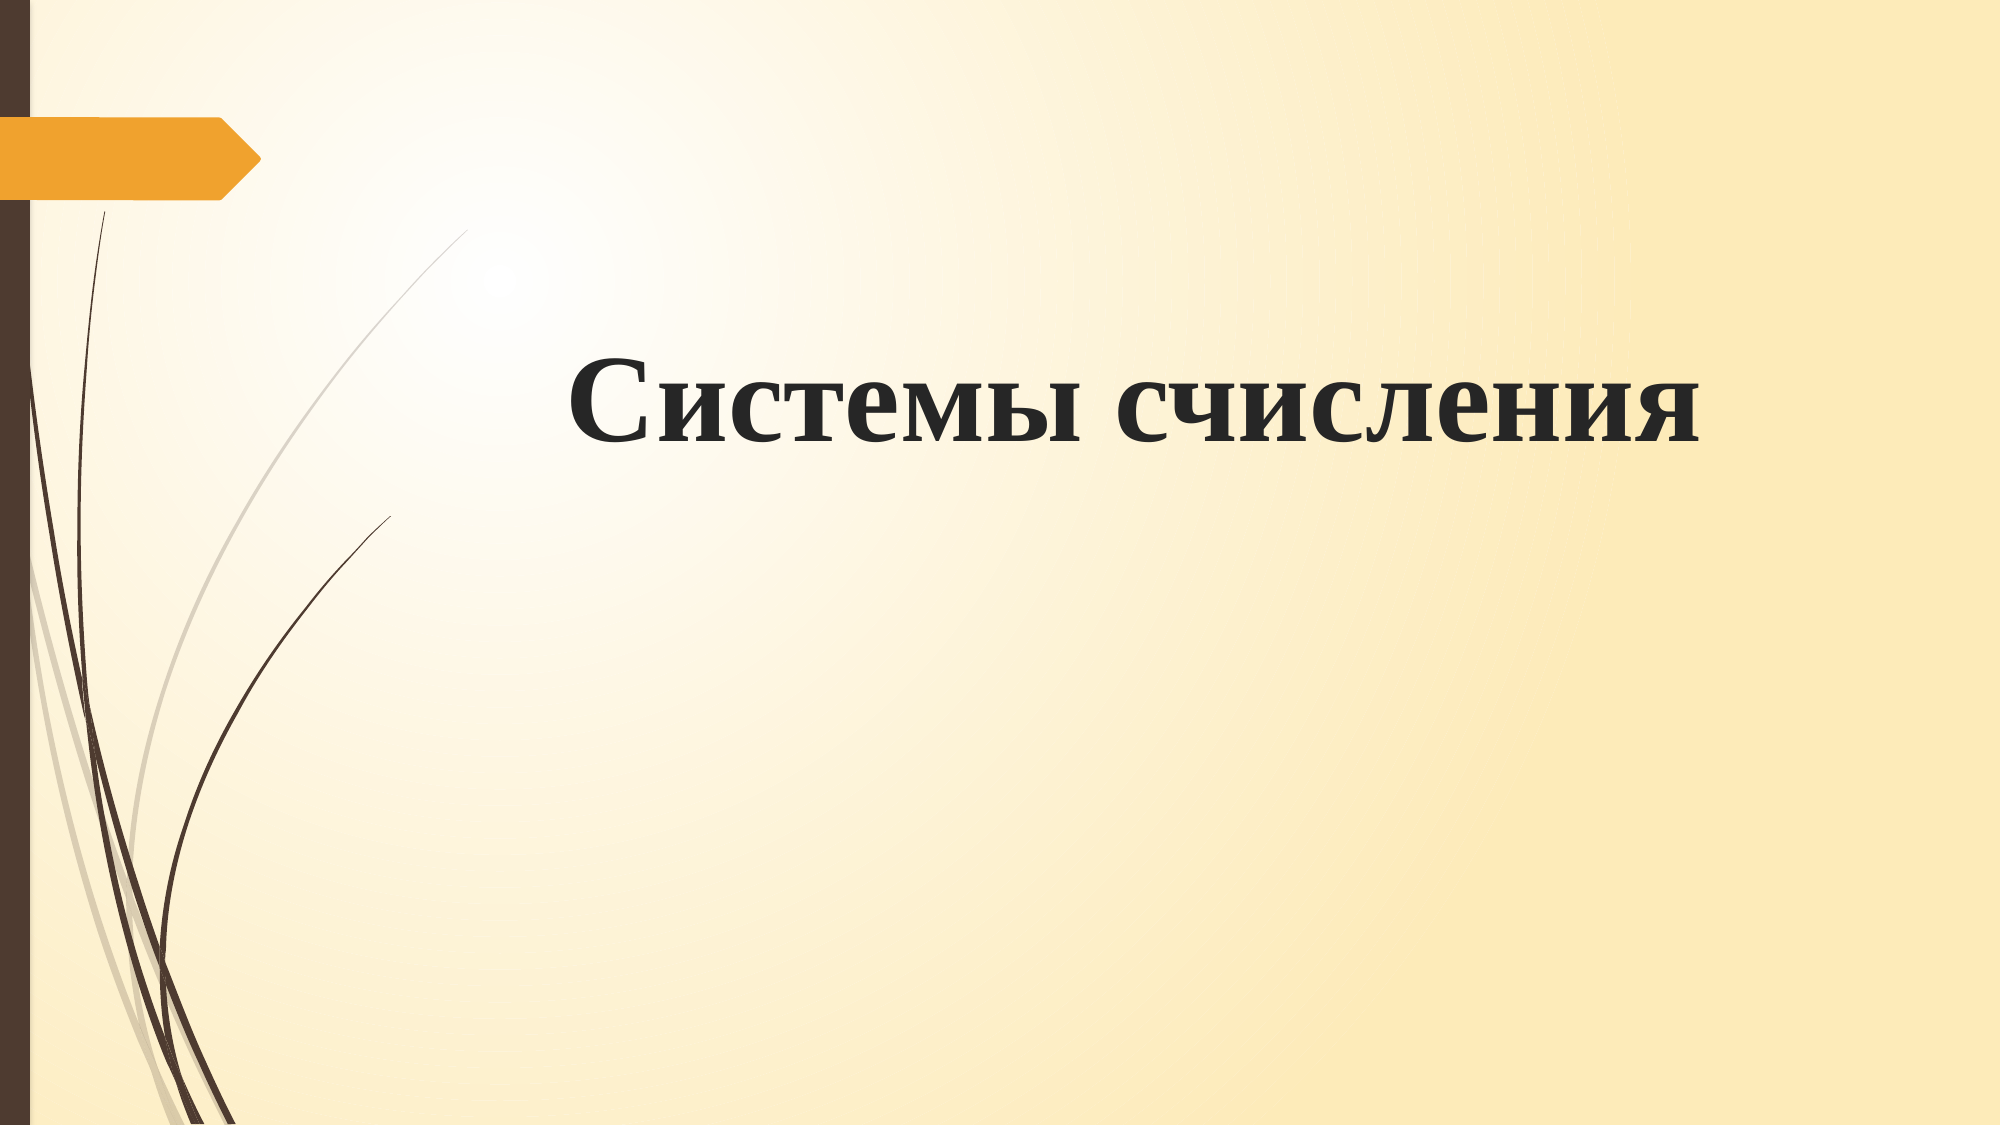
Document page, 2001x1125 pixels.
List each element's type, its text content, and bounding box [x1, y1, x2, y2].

title Системы счисления [403, 308, 1866, 520]
